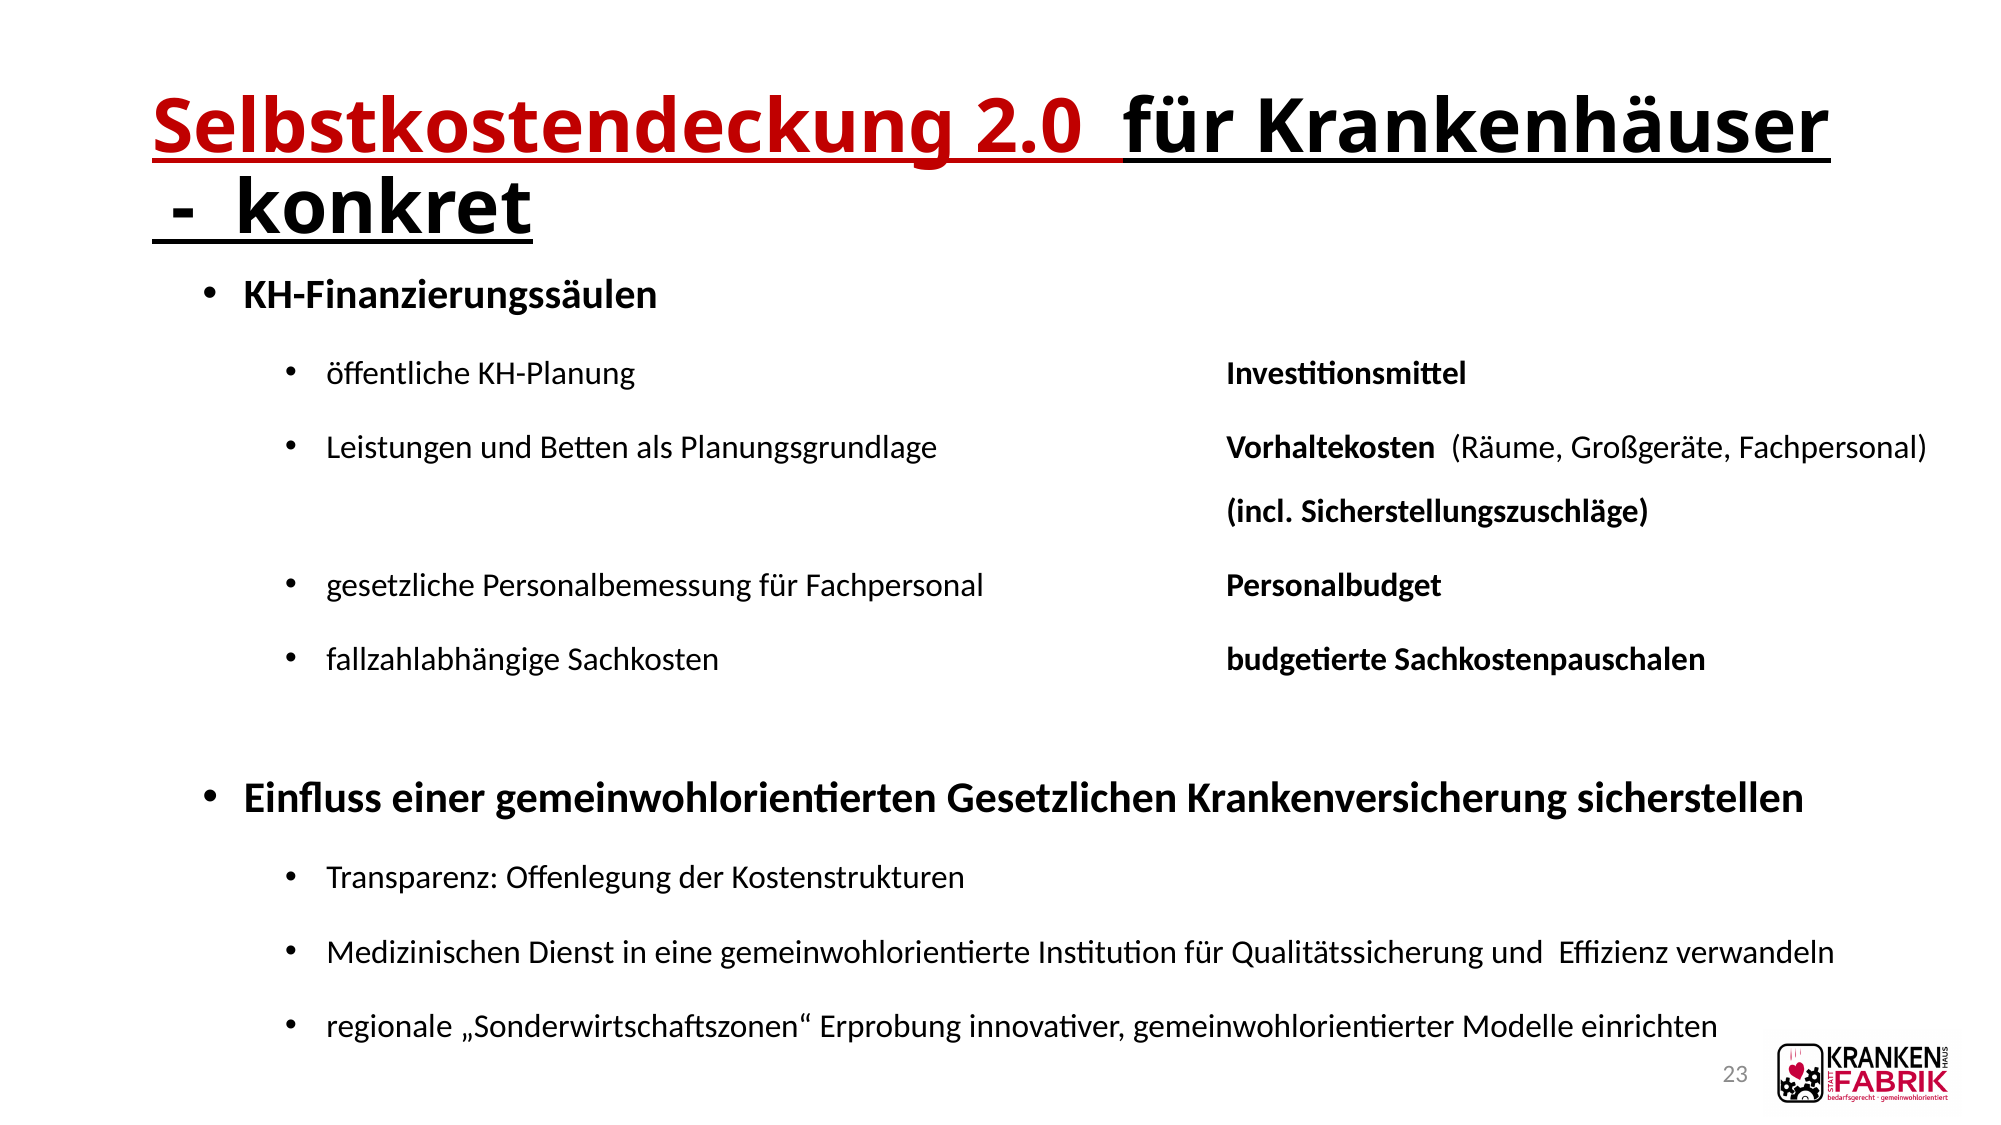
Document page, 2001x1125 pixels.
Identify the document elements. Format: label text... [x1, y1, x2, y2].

title Selbstkostendeckung 2.0 für Krankenhäuser - konkret [137, 59, 1863, 229]
list KH-Finanzierungssäulen öffentliche KH-Planung Investitionsmittel Leistungen und Betten als Planungsgrundlage Vorhaltekosten (Räume, Großgeräte, Fachpersonal) (incl. Sicherstellungszuschläge) gesetzliche Personalbemessung für Fachpersonal Personalbudget fallzahlabhängige Sachkosten budgetierte Sachkostenpauschalen Einfluss einer gemeinwohlorientierten Gesetzlichen Krankenversicherung sicherstellen Transparenz: Offenlegung der Kostenstrukturen Medizinischen Dienst in eine gemeinwohlorientierte Institution für Qualitätssicherung und Effizienz verwandeln regionale „Sonderwirtschaftszonen“ Erprobung innovativer, gemeinwohlorientierter Modelle einrichten [105, 229, 2000, 1091]
slide_number 23 [1389, 1042, 1763, 1103]
picture [1763, 1091, 1962, 1117]
